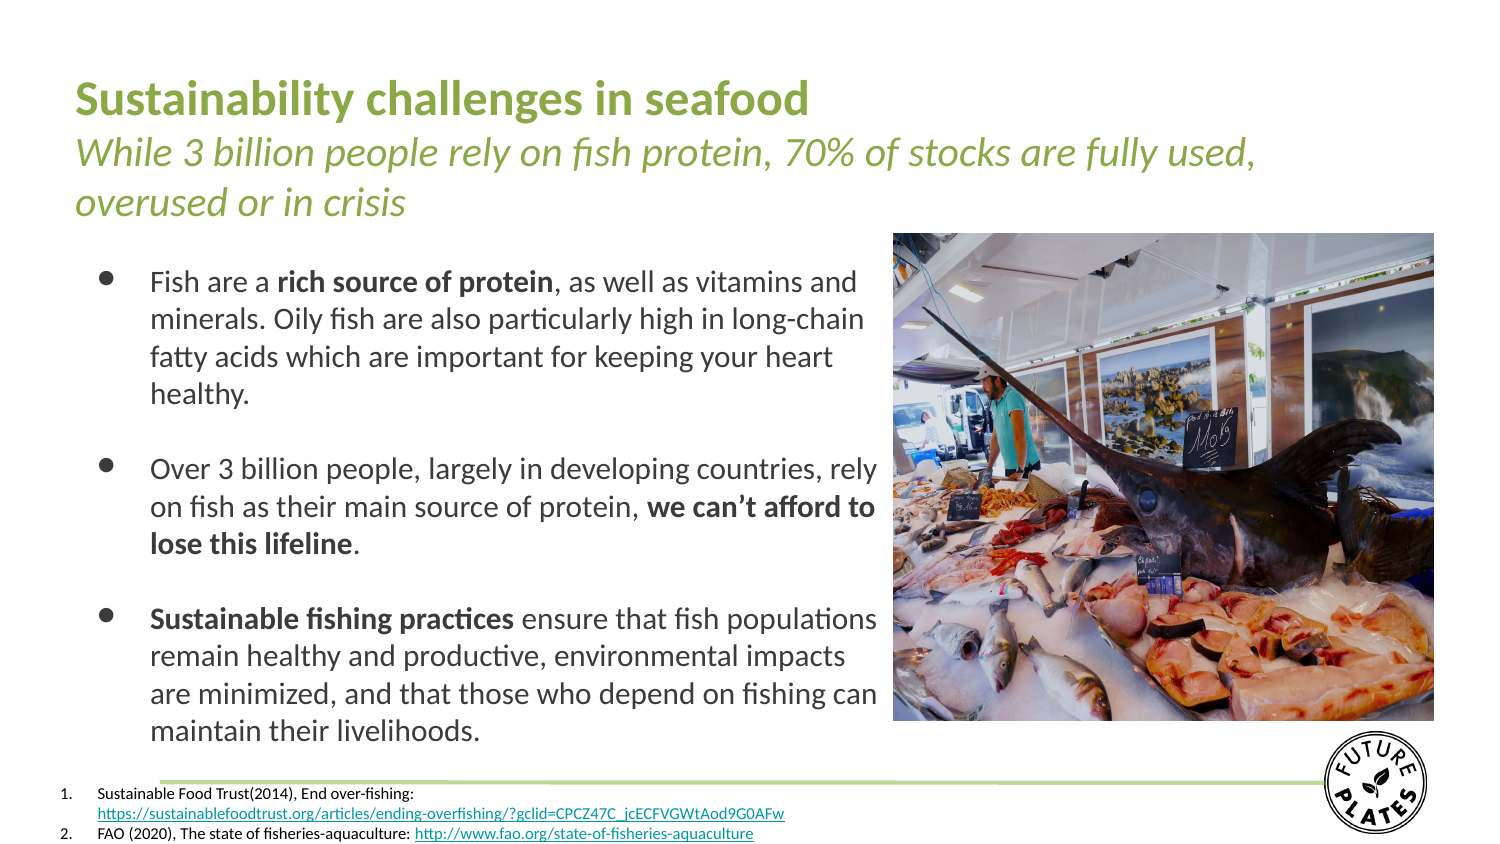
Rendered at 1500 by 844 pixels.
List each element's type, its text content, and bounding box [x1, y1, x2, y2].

text_box Sustainability challenges in seafood While 3 billion people rely on fish protein, 70% of stocks are fully used, overused or in crisis [59, 57, 1365, 234]
text_box Fish are a rich source of protein, as well as vitamins and minerals. Oily fish are also particularly high in long-chain fatty acids which are important for keeping your heart healthy. Over 3 billion people, largely in developing countries, rely on fish as their main source of protein, we can’t afford to lose this lifeline. Sustainable fishing practices ensure that fish populations remain healthy and productive, environmental impacts are minimized, and that those who depend on fishing can maintain their livelihoods. [59, 253, 894, 756]
picture [893, 233, 1434, 721]
text_box Sustainable Food Trust(2014), End over-fishing: https://sustainablefoodtrust.org/articles/ending-overfishing/?gclid=CPCZ47C_jcECFVGWtAod9G0AFw FAO (2020), The state of fisheries-aquaculture: http://www.fao.org/state-of-fisheries-aquaculture [44, 775, 1084, 844]
picture [1324, 731, 1427, 834]
